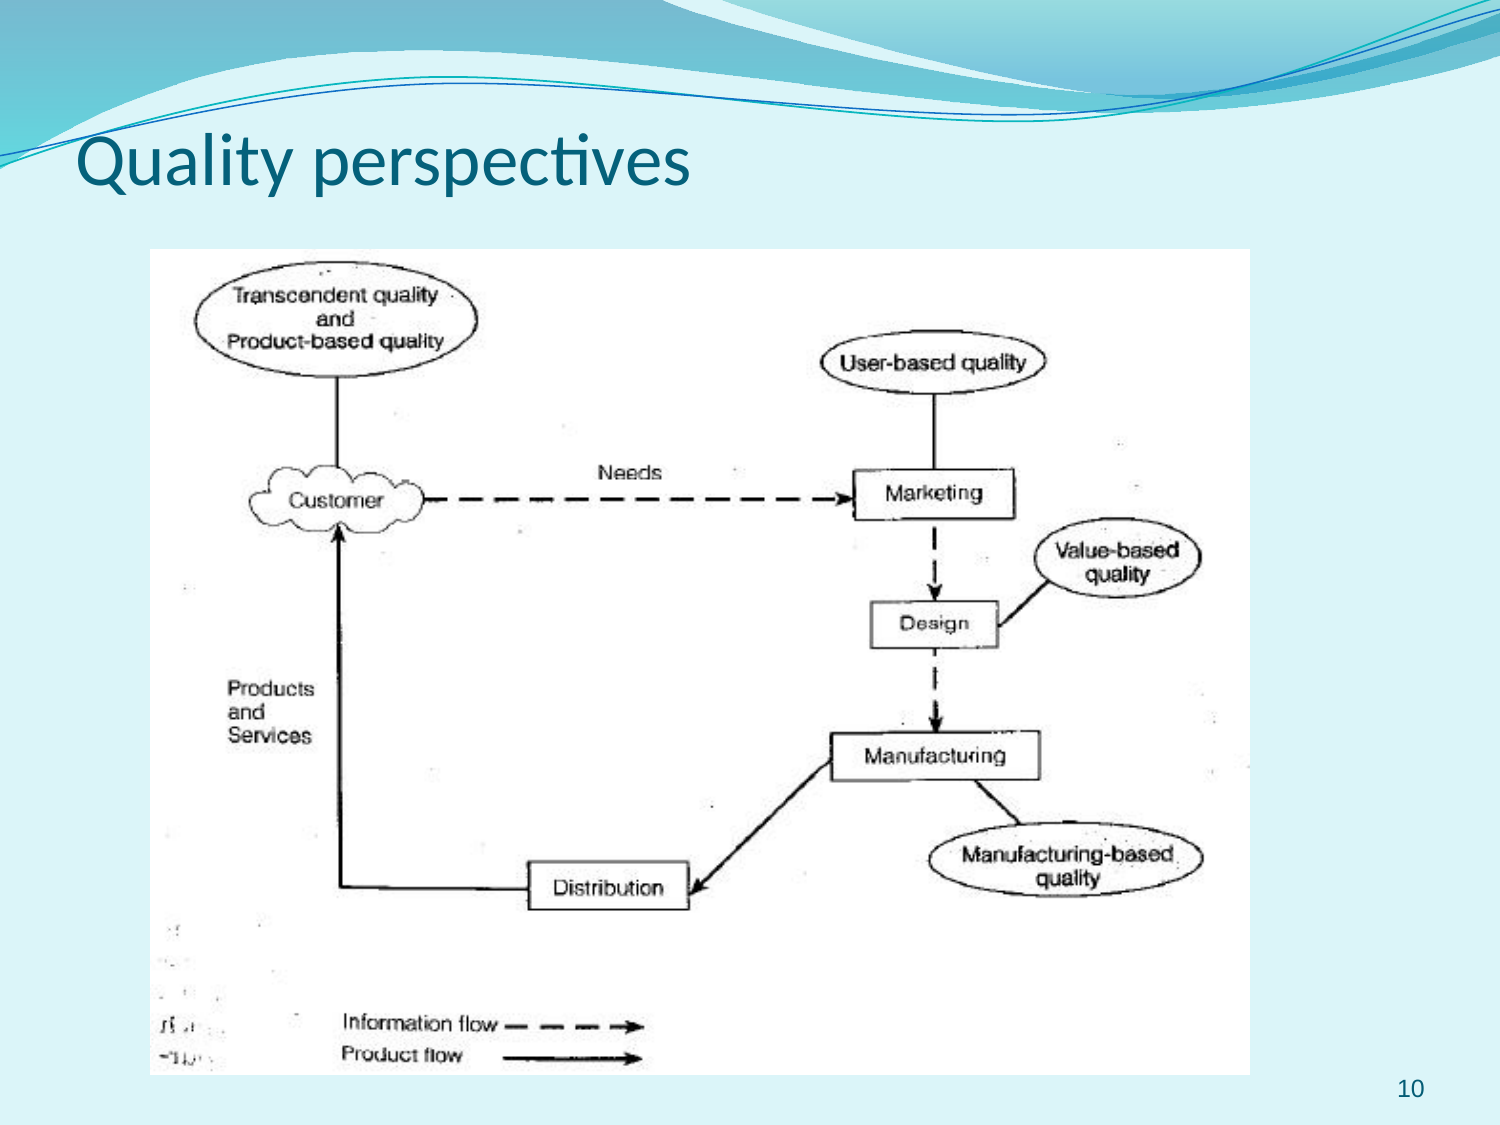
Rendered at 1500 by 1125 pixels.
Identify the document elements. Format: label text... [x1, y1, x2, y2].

title Quality perspectives [74, 12, 1426, 201]
slide_number 10 [1299, 1042, 1425, 1103]
picture [149, 249, 1251, 1076]
